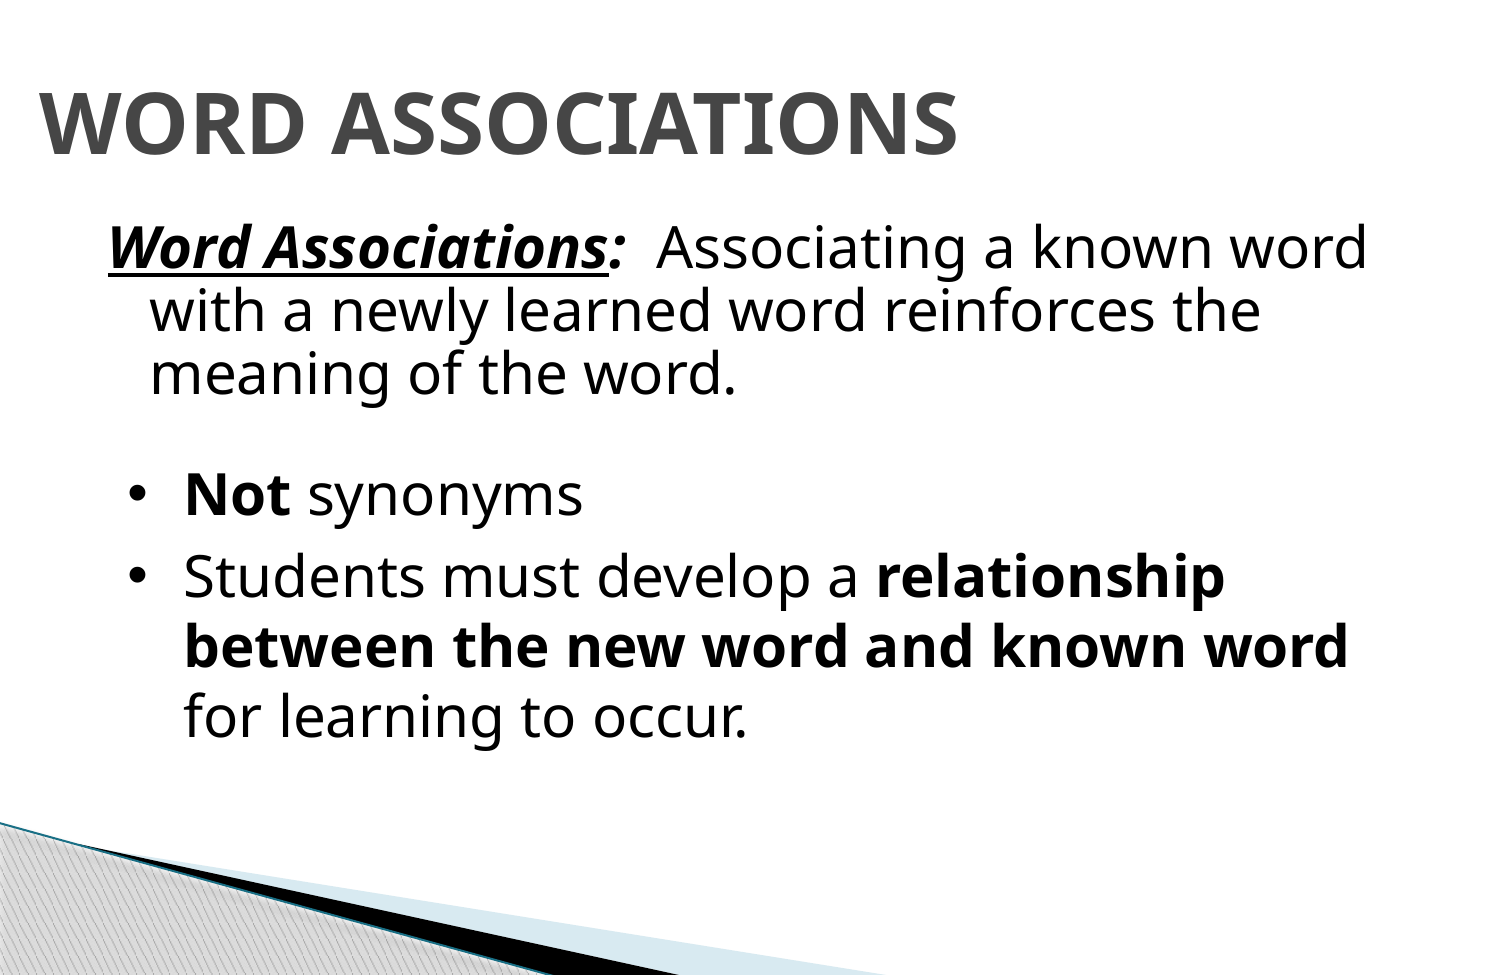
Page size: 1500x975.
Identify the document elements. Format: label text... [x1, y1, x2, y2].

title WORD ASSOCIATIONS [24, 39, 1425, 202]
text_box Not synonyms Students must develop a relationship between the new word and known word for learning to occur. [112, 450, 1388, 850]
list Word Associations: Associating a known word with a newly learned word reinforces the meaning of the word. [74, 210, 1426, 855]
